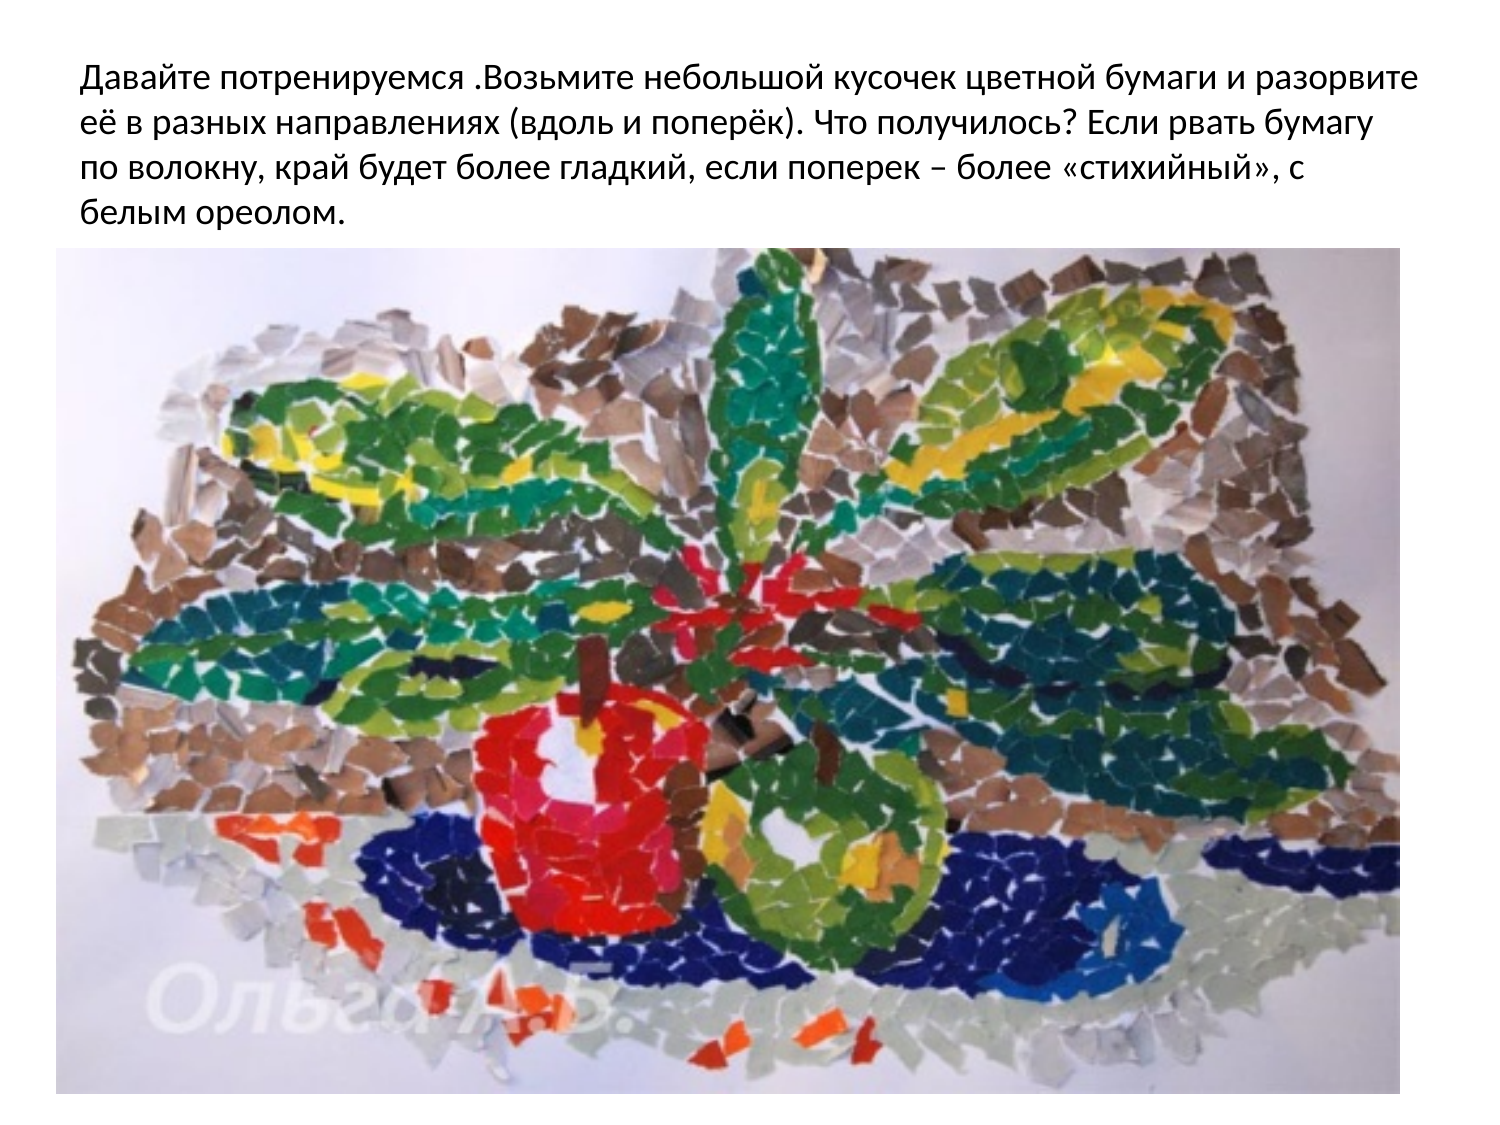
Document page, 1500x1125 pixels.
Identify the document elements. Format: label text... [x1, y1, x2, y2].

picture [55, 248, 1400, 1095]
text_box Давайте потренируемся .Возьмите небольшой кусочек цветной бумаги и разорвите её в разных направлениях (вдоль и поперёк). Что получилось? Если рвать бумагу по волокну, край будет более гладкий, если поперек – более «стихийный», с белым ореолом. [64, 44, 1436, 240]
